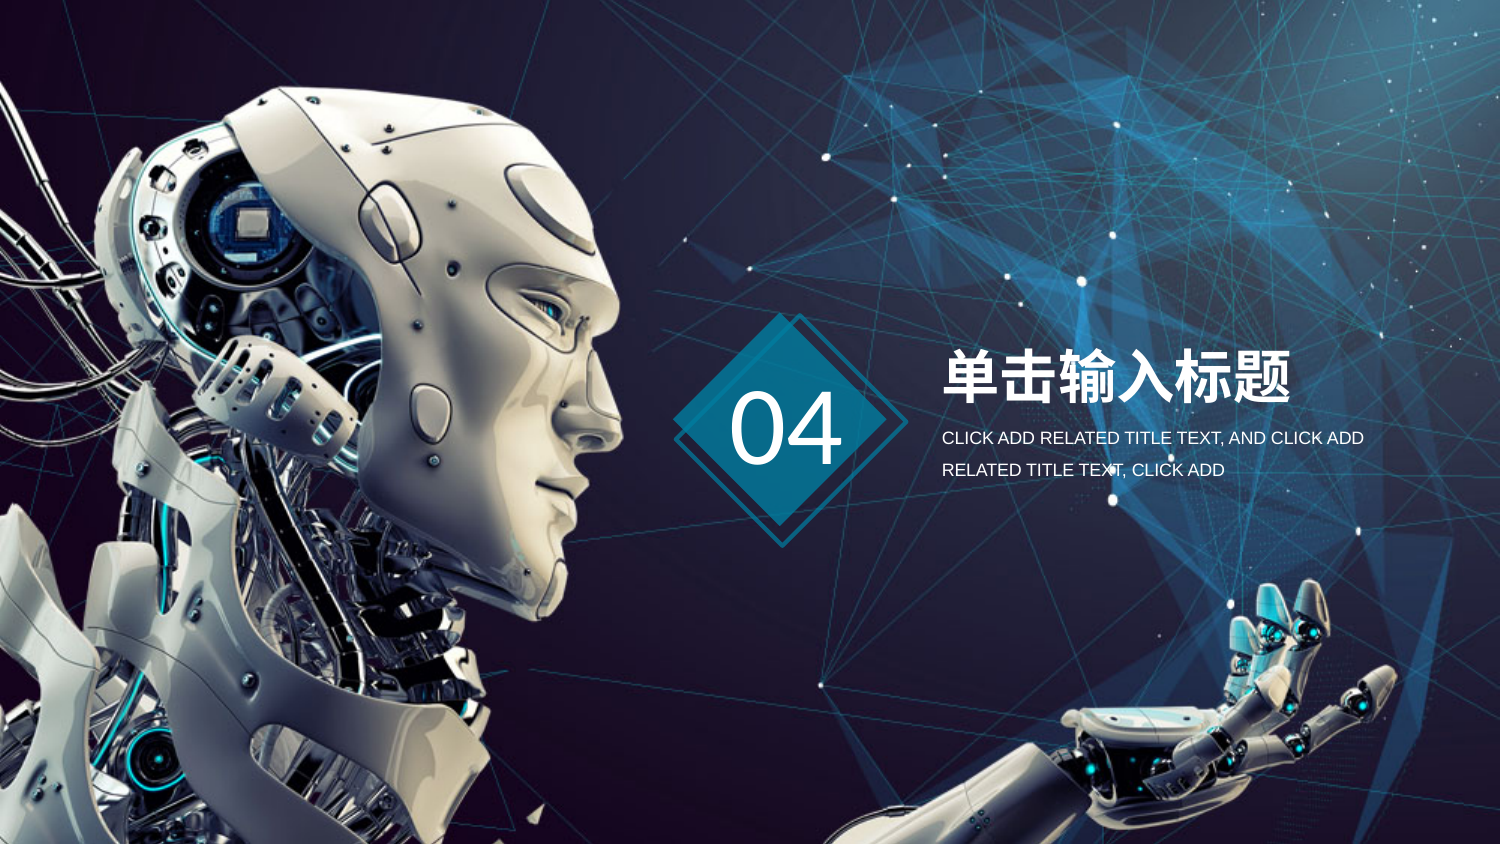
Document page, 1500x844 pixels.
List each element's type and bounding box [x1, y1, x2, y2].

picture [0, 0, 1500, 844]
text_box [701, 336, 870, 513]
